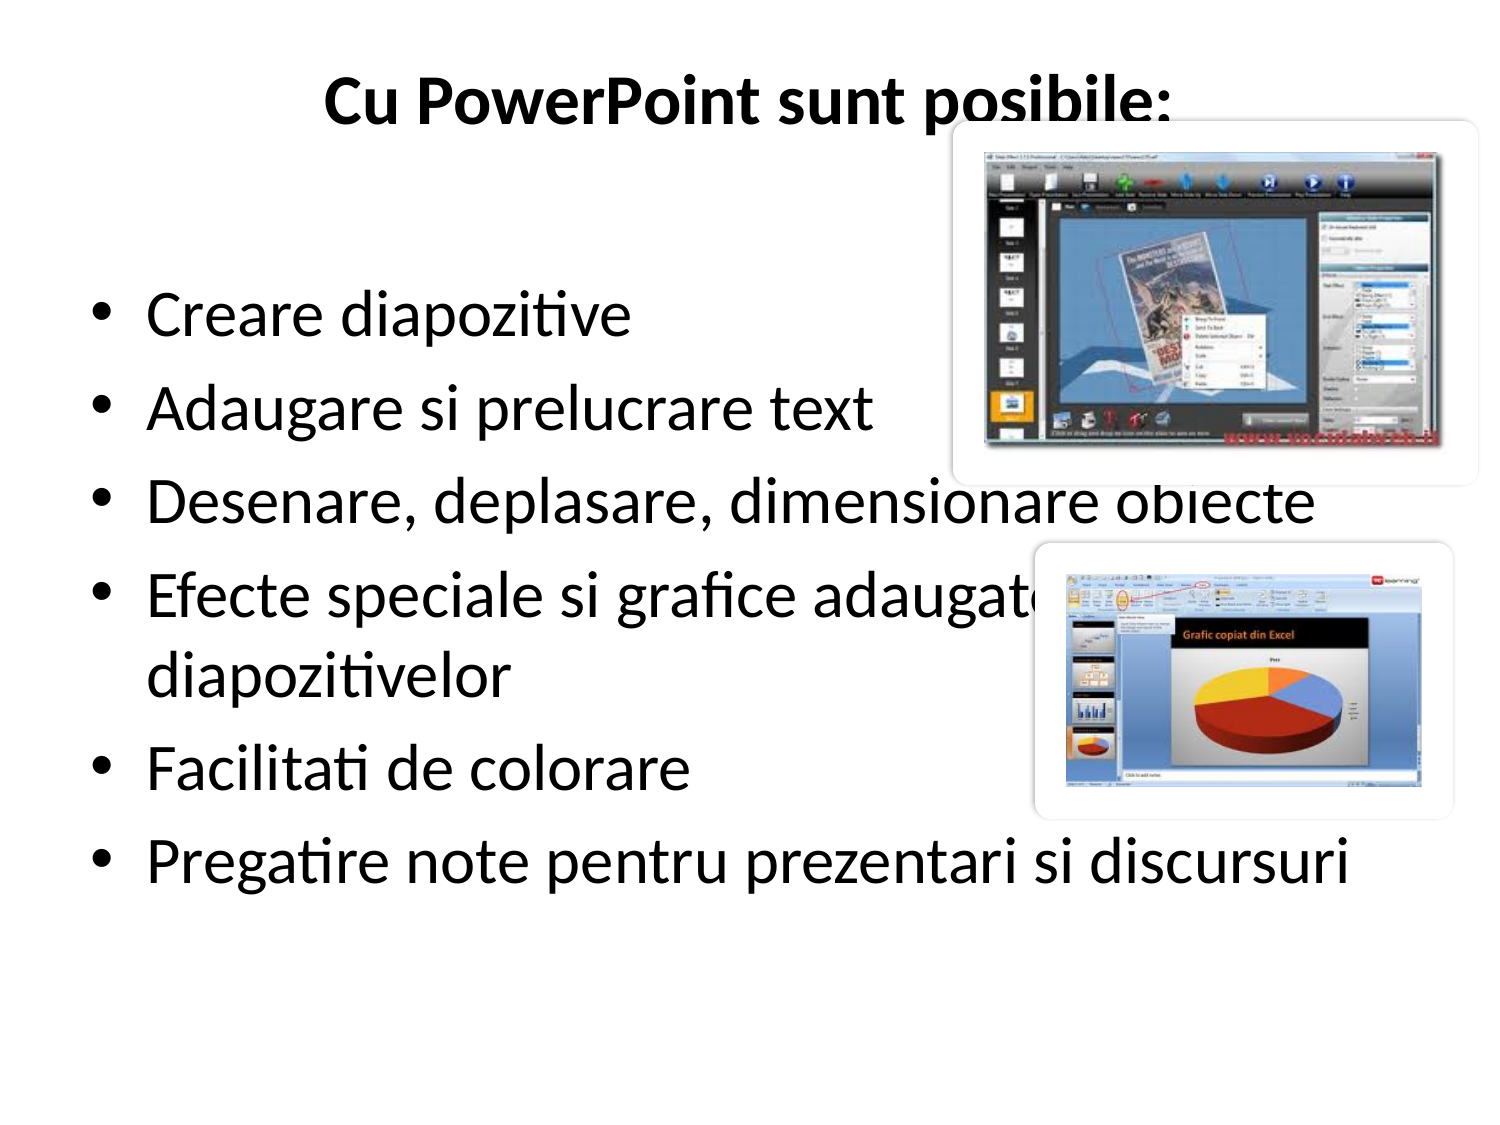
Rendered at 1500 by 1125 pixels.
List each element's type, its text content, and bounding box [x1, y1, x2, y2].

title Cu PowerPoint sunt posibile: [75, 45, 1425, 233]
picture [984, 152, 1448, 454]
picture [1066, 573, 1423, 788]
list Creare diapozitive Adaugare si prelucrare text Desenare, deplasare, dimensionare obiecte Efecte speciale si grafice adaugate diapozitivelor Facilitati de colorare Pregatire note pentru prezentari si discursuri [75, 262, 1425, 1005]
